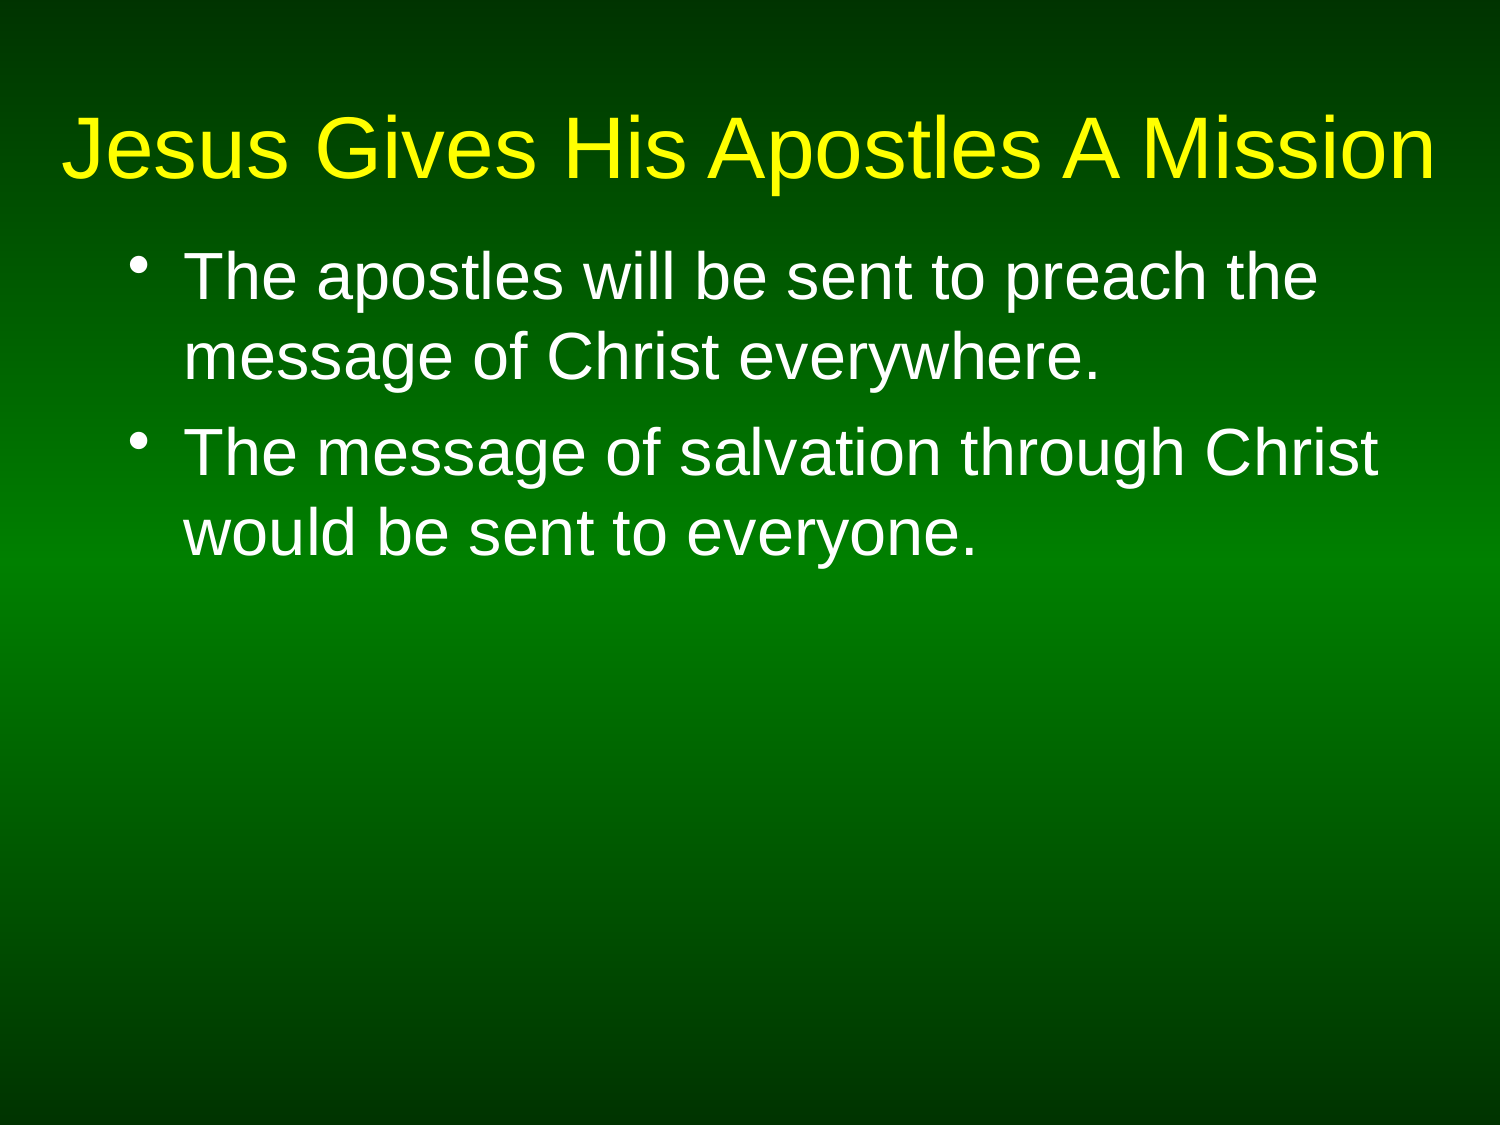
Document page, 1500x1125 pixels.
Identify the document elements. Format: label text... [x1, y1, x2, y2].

title Jesus Gives His Apostles A Mission [37, 50, 1463, 238]
list The apostles will be sent to preach the message of Christ everywhere. The message of salvation through Christ would be sent to everyone. [112, 224, 1463, 1125]
